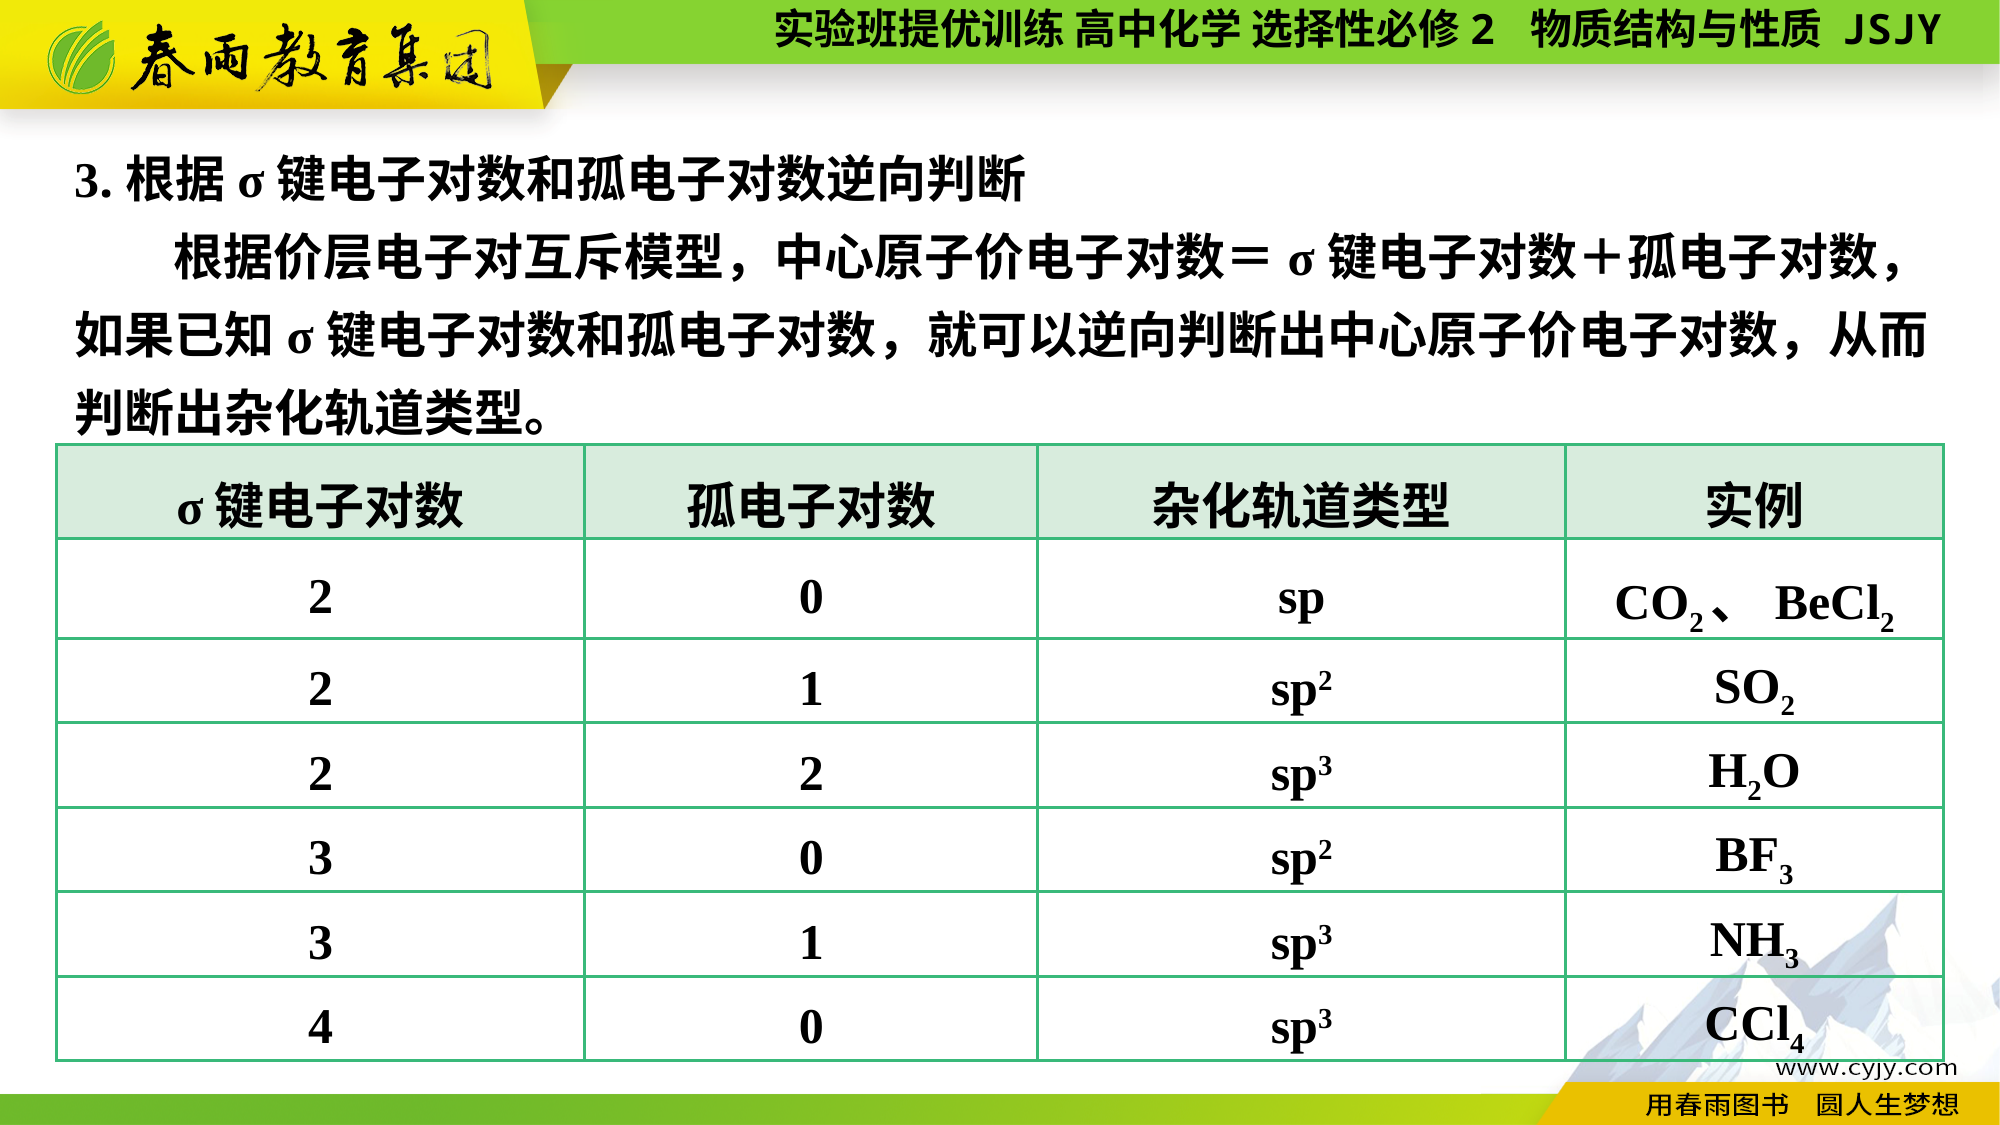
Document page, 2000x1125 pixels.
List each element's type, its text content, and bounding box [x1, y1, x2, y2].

table_cell 2 [58, 640, 583, 721]
table_cell CCl4 [1567, 978, 1942, 1059]
table_cell sp3 [1039, 893, 1564, 975]
table_cell 2 [586, 724, 1036, 806]
table_header 实例 [1567, 446, 1942, 537]
table_cell 2 [58, 724, 583, 806]
table_header 杂化轨道类型 [1039, 446, 1564, 537]
table_cell BF3 [1567, 809, 1942, 890]
list 3.根据σ键电子对数和孤电子对数逆向判断 根据价层电子对互斥模型，中心原子价电子对数＝σ键电子对数＋孤电子对数，如果已知σ键电子对数和孤电子对数，就可以逆向判断出中心原子价电子对数，从而判断出杂化轨道类型。 [59, 122, 1944, 443]
table_header 孤电子对数 [586, 446, 1036, 537]
table_cell 1 [586, 640, 1036, 721]
table_cell sp3 [1039, 978, 1564, 1059]
table_cell sp [1039, 540, 1564, 637]
table_cell sp2 [1039, 640, 1564, 721]
table_cell 0 [586, 540, 1036, 637]
table_cell H2O [1567, 724, 1942, 806]
table_cell 3 [58, 809, 583, 890]
table_cell 2 [58, 540, 583, 637]
table_cell 0 [586, 809, 1036, 890]
table_cell CO2、BeCl2 [1567, 540, 1942, 637]
table_cell 0 [586, 978, 1036, 1059]
picture [0, 0, 2000, 1125]
table_cell SO2 [1567, 640, 1942, 721]
table_cell 4 [58, 978, 583, 1059]
table_header σ键电子对数 [58, 446, 583, 537]
table_cell 1 [586, 893, 1036, 975]
table_cell sp2 [1039, 809, 1564, 890]
table_cell NH3 [1567, 893, 1942, 975]
table_cell sp3 [1039, 724, 1564, 806]
table_cell 3 [58, 893, 583, 975]
